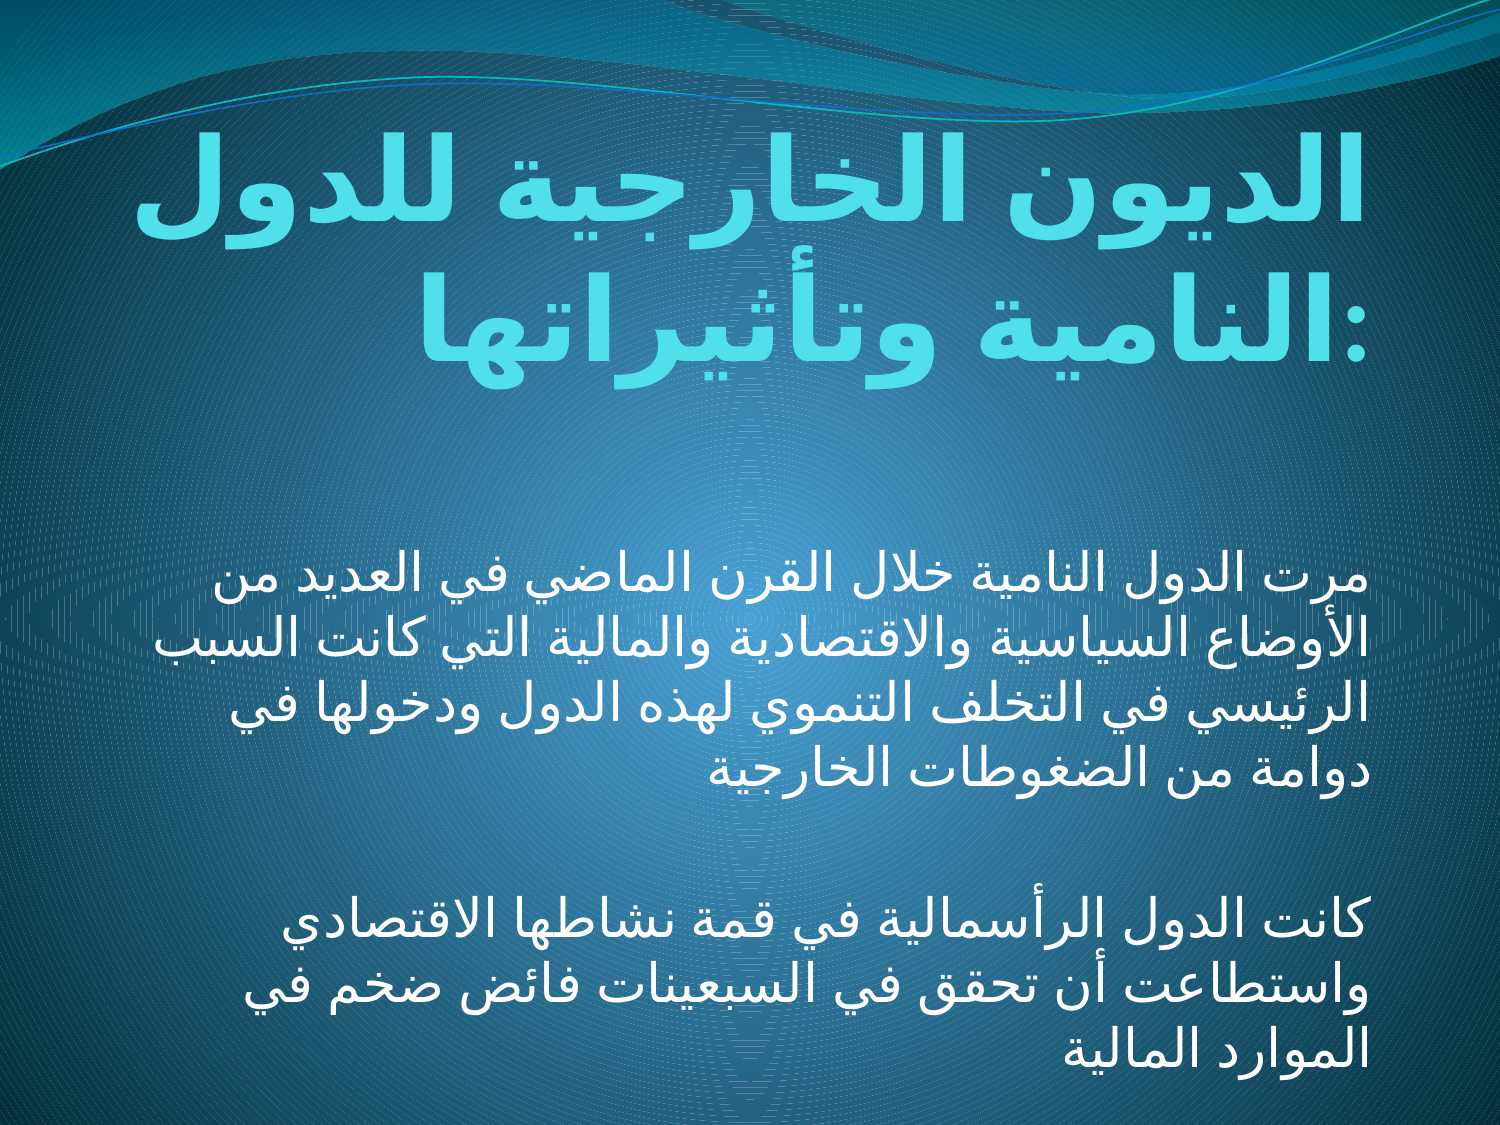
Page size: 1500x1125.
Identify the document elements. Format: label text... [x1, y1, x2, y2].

title الديون الخارجية للدول النامية وتأثيراتها: [87, 224, 1376, 525]
subtitle مرت الدول النامية خلال القرن الماضي في العديد من الأوضاع السياسية والاقتصادية والمالية التي كانت السبب الرئيسي في التخلف التنموي لهذه الدول ودخولها في دوامة من الضغوطات الخارجية كانت الدول الرأسمالية في قمة نشاطها الاقتصادي واستطاعت أن تحقق في السبعينات فائض ضخم في الموارد المالية [87, 529, 1376, 1008]
